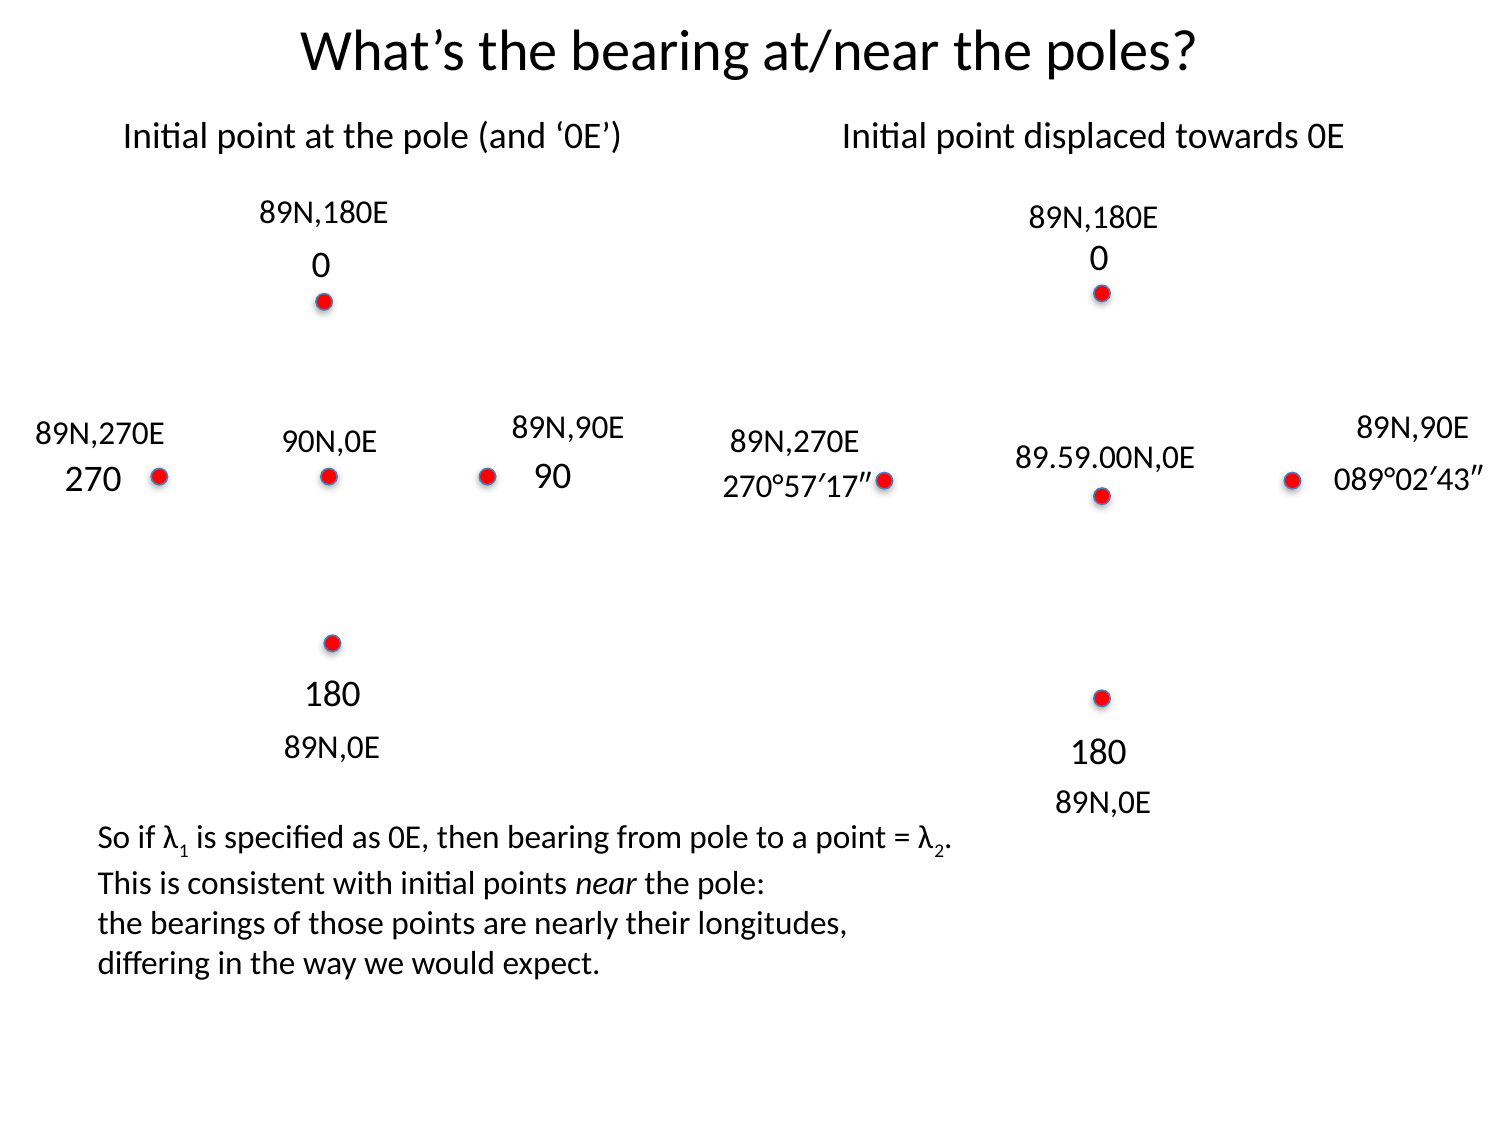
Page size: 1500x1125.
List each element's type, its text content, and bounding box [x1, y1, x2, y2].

text_box 89N,270E [715, 412, 875, 456]
text_box 180 [1055, 719, 1142, 780]
text_box 89N,0E [269, 717, 396, 773]
text_box [887, 472, 894, 490]
text_box 180 [288, 661, 376, 722]
text_box [319, 467, 338, 486]
text_box 89.59.00N,0E [1000, 427, 1211, 483]
text_box [1283, 471, 1302, 490]
text_box [150, 467, 169, 486]
text_box So if λ1 is specified as 0E, then bearing from pole to a point = λ2. This is consistent with initial points near the pole: the bearings of those points are nearly their longitudes, differing in the way we would expect. [82, 808, 968, 989]
text_box 270°57′17″ [707, 456, 887, 512]
text_box 89N,270E [20, 403, 180, 459]
text_box Initial point displaced towards 0E [827, 103, 1361, 164]
text_box 89N,180E [1013, 187, 1174, 243]
text_box 89N,90E [1341, 398, 1485, 453]
text_box [1093, 487, 1111, 506]
text_box [1093, 689, 1111, 708]
text_box 90 [518, 443, 587, 504]
text_box [1093, 286, 1111, 303]
text_box [478, 467, 497, 486]
text_box 0 [296, 232, 346, 293]
text_box [323, 634, 342, 653]
title What’s the bearing at/near the poles? [75, 2, 1425, 92]
text_box 89N,90E [496, 398, 640, 453]
text_box Initial point at the pole (and ‘0E’) [108, 103, 638, 164]
text_box 89N,0E [1040, 772, 1167, 828]
text_box 089°02′43″ [1319, 449, 1499, 505]
text_box [315, 293, 334, 311]
text_box 90N,0E [266, 412, 393, 467]
text_box 270 [49, 446, 137, 506]
text_box 0 [1074, 226, 1124, 286]
text_box 89N,180E [244, 182, 404, 238]
